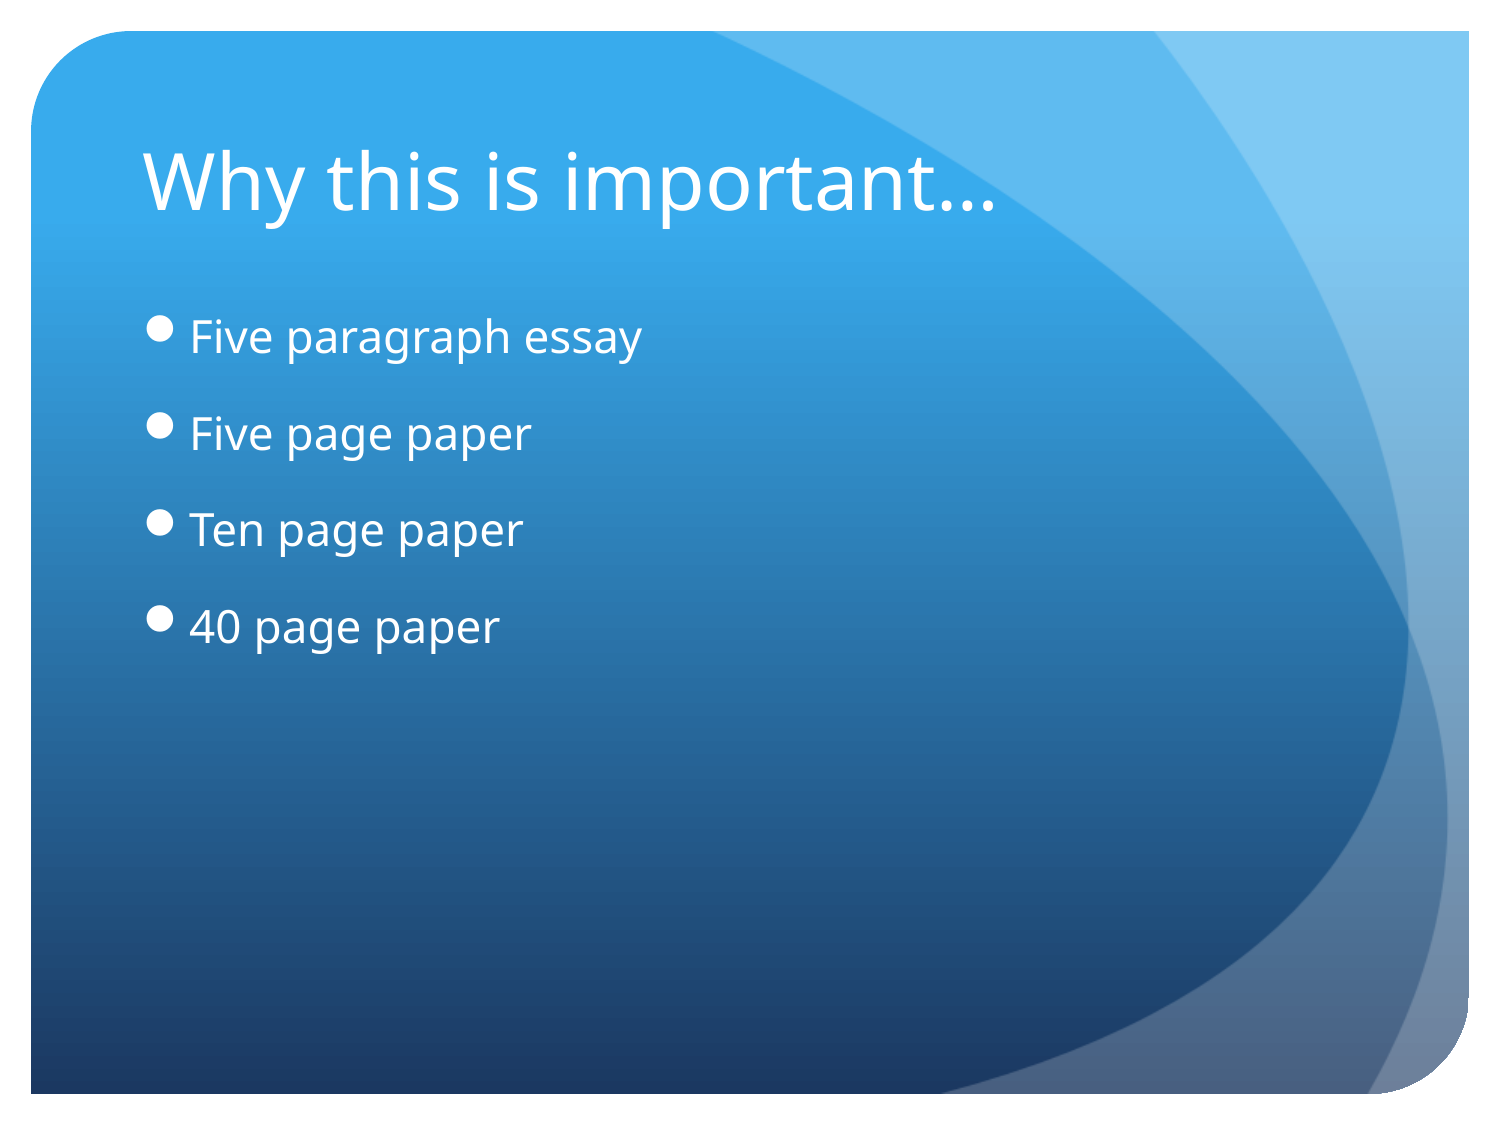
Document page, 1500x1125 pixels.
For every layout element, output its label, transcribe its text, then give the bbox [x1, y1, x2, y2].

list Five paragraph essay Five page paper Ten page paper 40 page paper [127, 299, 1372, 991]
picture [24, 30, 1473, 1094]
title Why this is important… [127, 62, 1372, 234]
